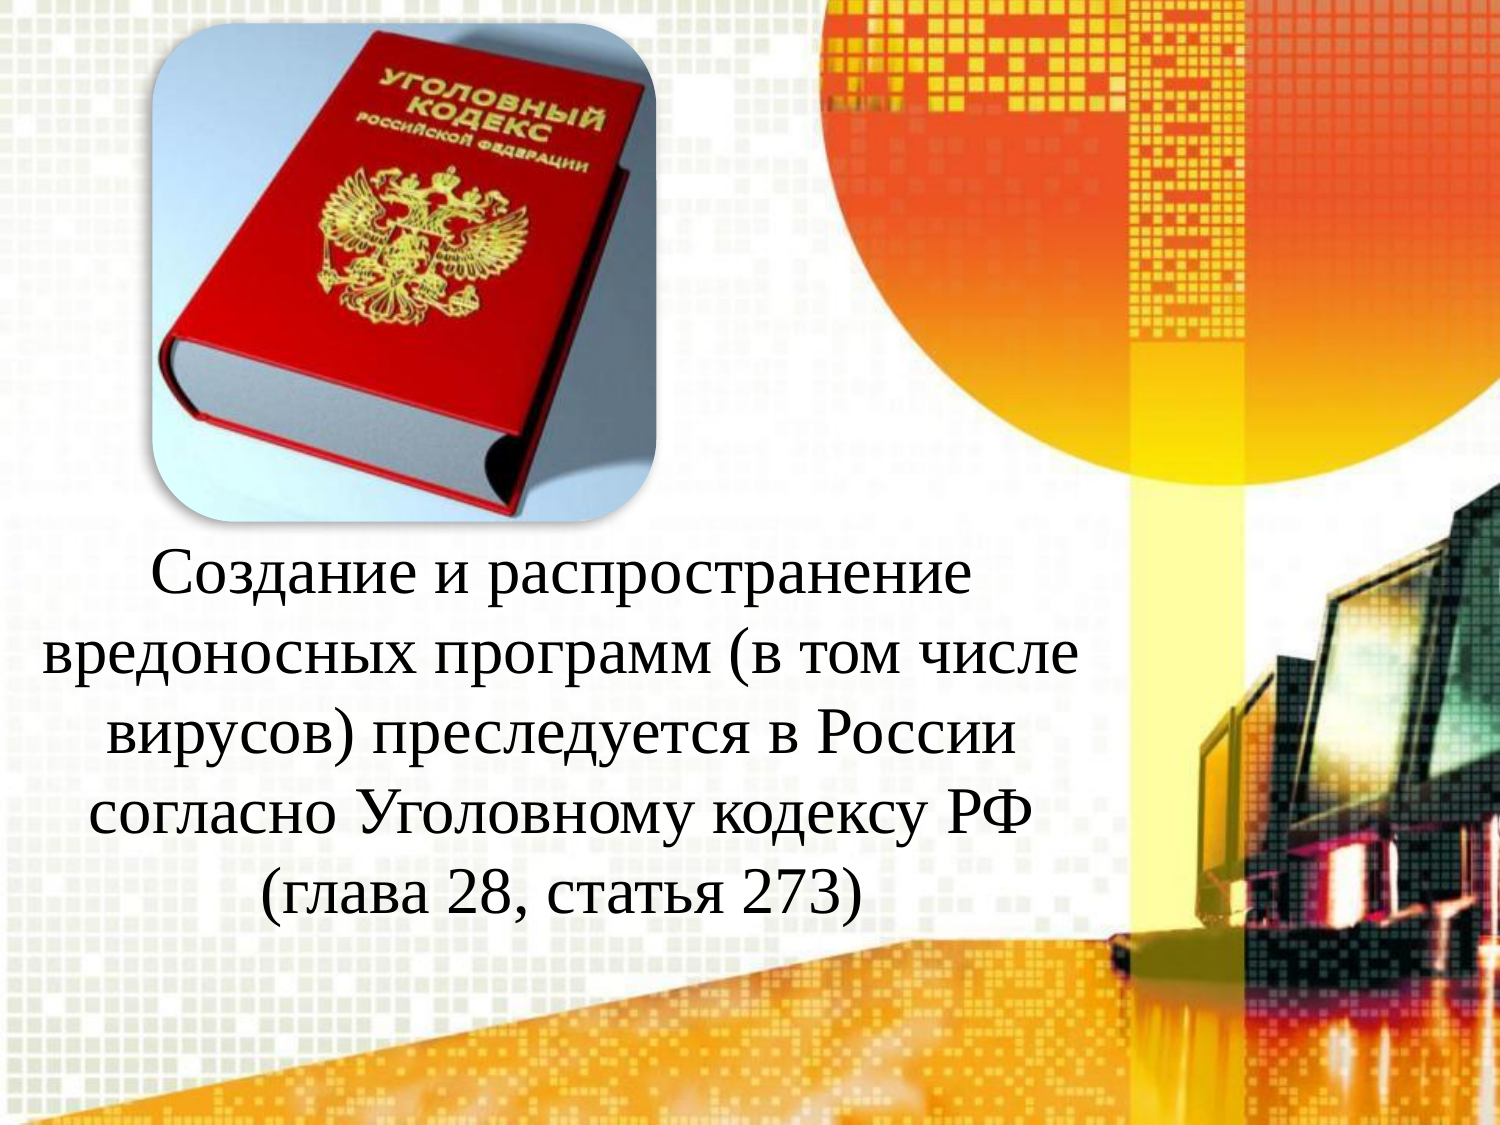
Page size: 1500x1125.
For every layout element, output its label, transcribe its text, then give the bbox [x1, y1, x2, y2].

title Создание и распространение вредоносных программ (в том числе вирусов) преследуется в России согласно Уголовному кодексу РФ (глава 28, статья 273) [23, 527, 1102, 927]
picture [0, 0, 1500, 1125]
